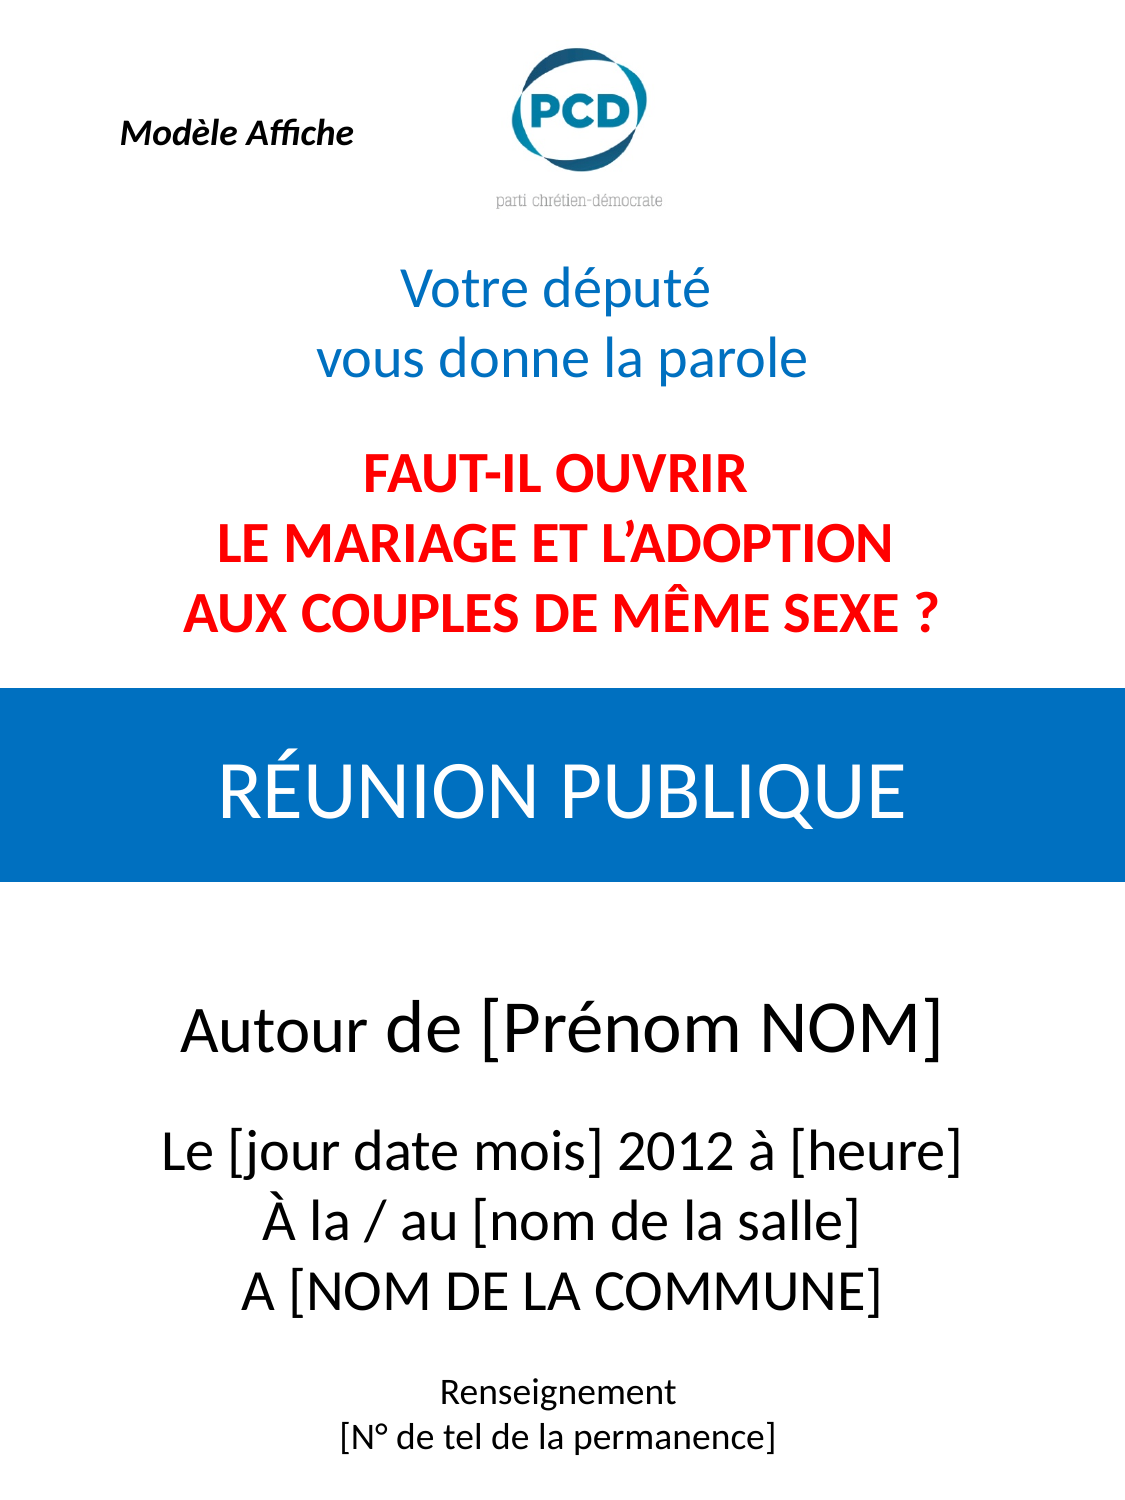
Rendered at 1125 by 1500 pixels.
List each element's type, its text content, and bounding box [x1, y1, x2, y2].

text_box Modèle Affiche [104, 100, 370, 160]
text_box Autour de [Prénom NOM] Le [jour date mois] 2012 à [heure] À la / au [nom de la salle] A [NOM DE LA COMMUNE] Renseignement [N° de tel de la permanence] [0, 879, 1125, 1500]
title RÉUNION PUBLIQUE [0, 787, 1125, 879]
text_box Votre député vous donne la parole FAUT-IL OUVRIR LE MARIAGE ET L’ADOPTION AUX COUPLES DE MÊME SEXE ? [0, 242, 1125, 787]
picture [479, 29, 679, 229]
